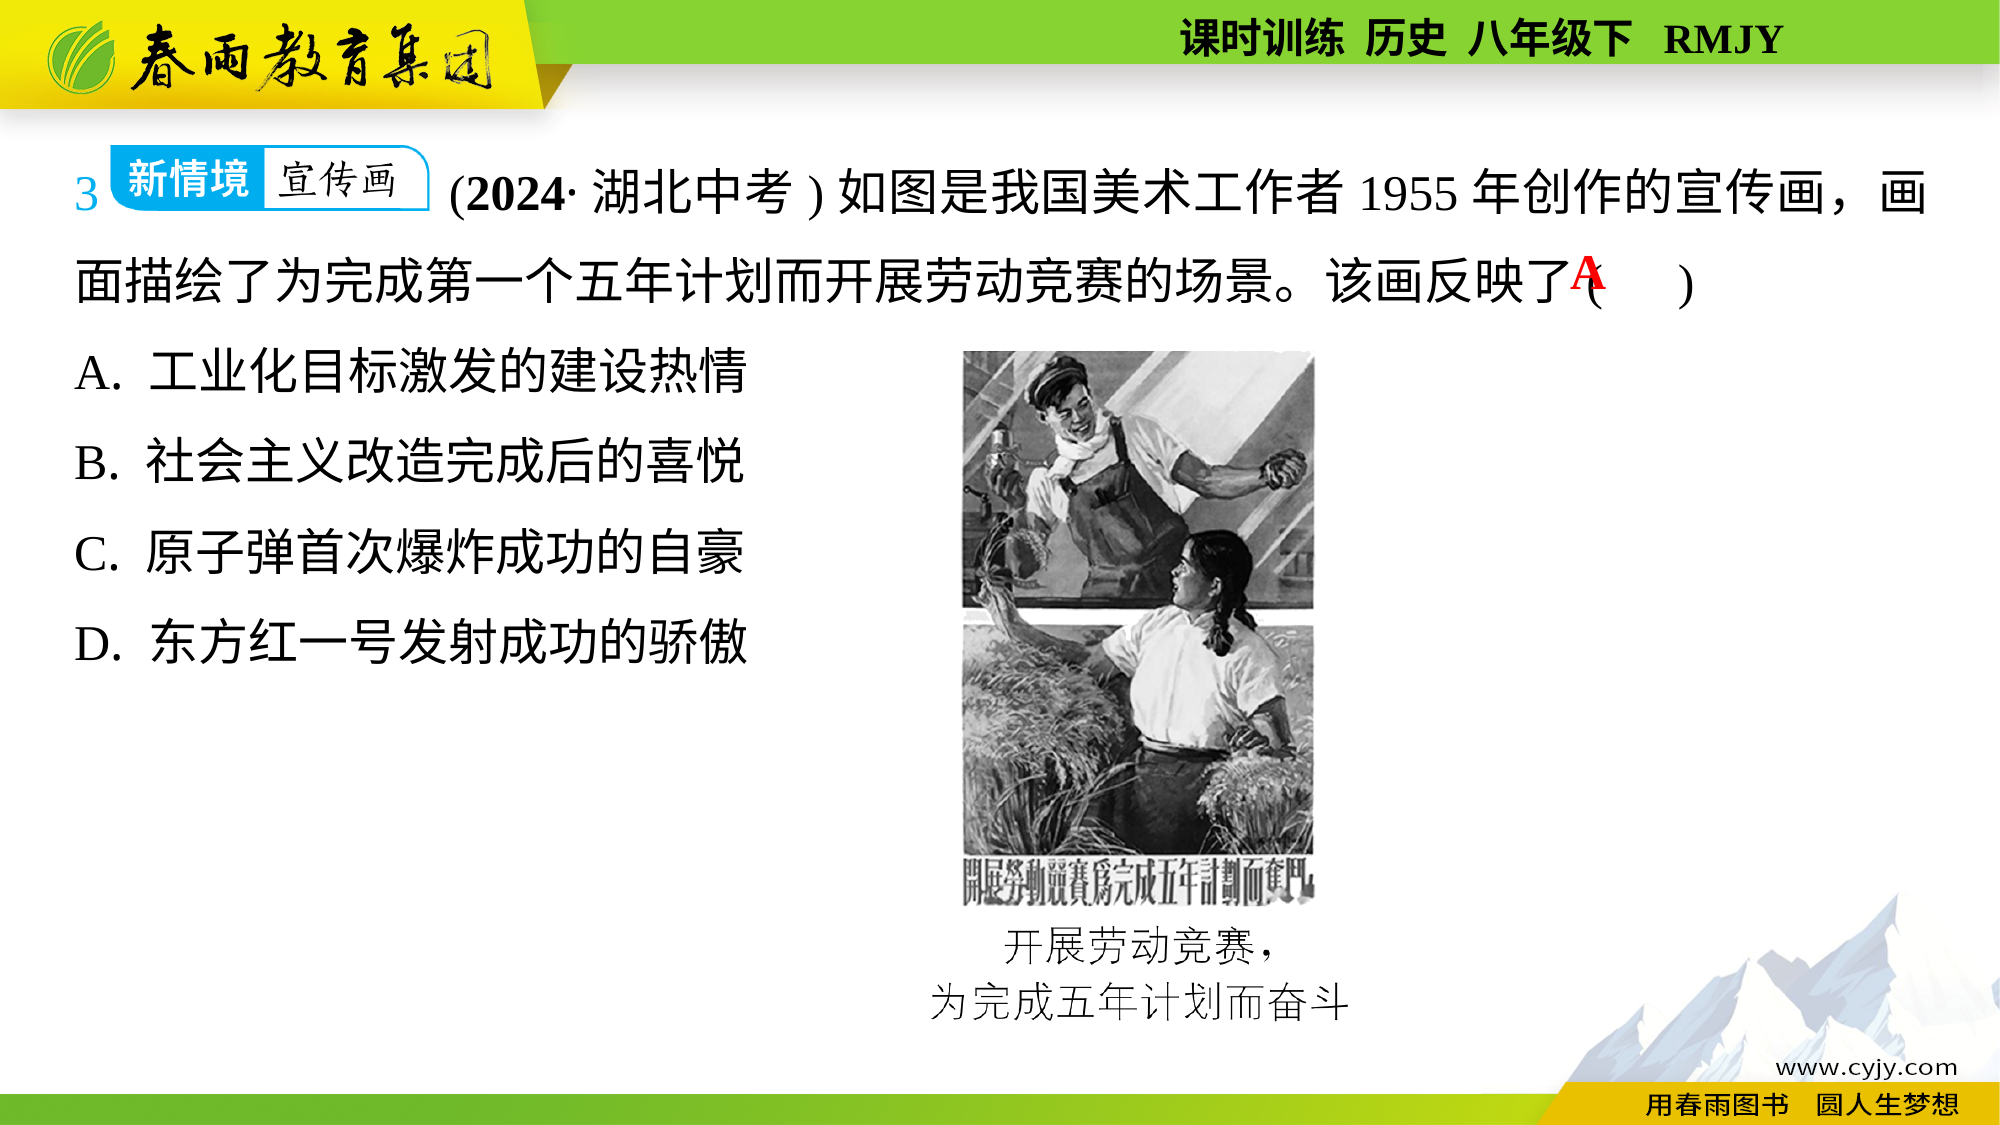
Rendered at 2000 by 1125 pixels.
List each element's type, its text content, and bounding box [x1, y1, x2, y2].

text_box A [1555, 231, 1622, 307]
picture [0, 0, 2000, 1125]
list 3 (2024·湖北中考)如图是我国美术工作者1955年创作的宣传画，画面描绘了为完成第一个五年计划而开展劳动竞赛的场景。该画反映了( ) A. 工业化目标激发的建设热情 B. 社会主义改造完成后的喜悦 C. 原子弹首次爆炸成功的自豪 D. 东方红一号发射成功的骄傲 [59, 122, 1944, 683]
